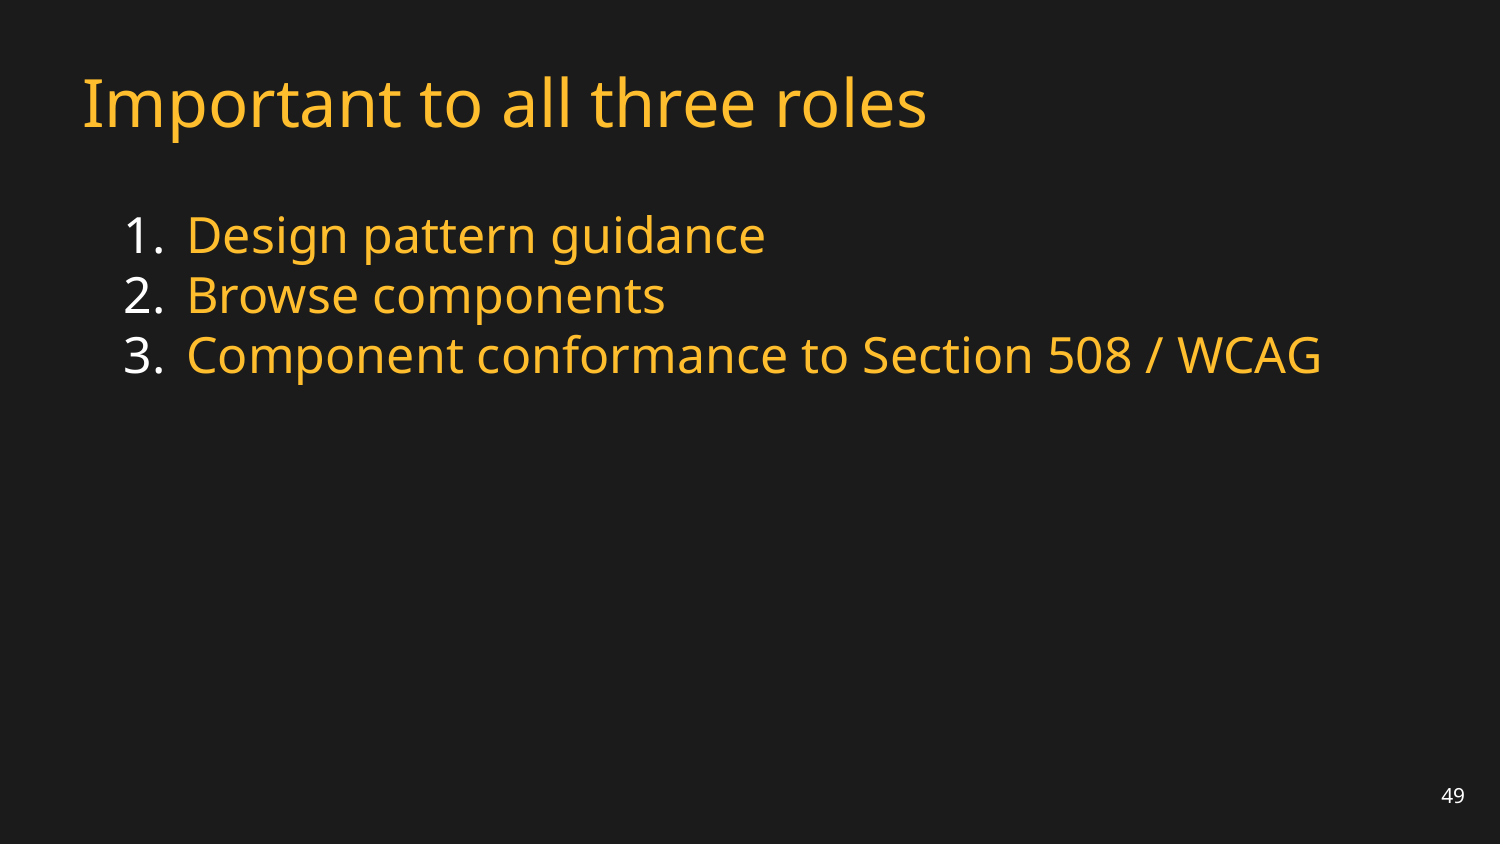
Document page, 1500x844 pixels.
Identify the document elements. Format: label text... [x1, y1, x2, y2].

title Important to all three roles [67, 46, 1355, 142]
slide_number 49 [1389, 764, 1480, 830]
title Design pattern guidance Browse components Component conformance to Section 508 / WCAG [96, 188, 1384, 790]
